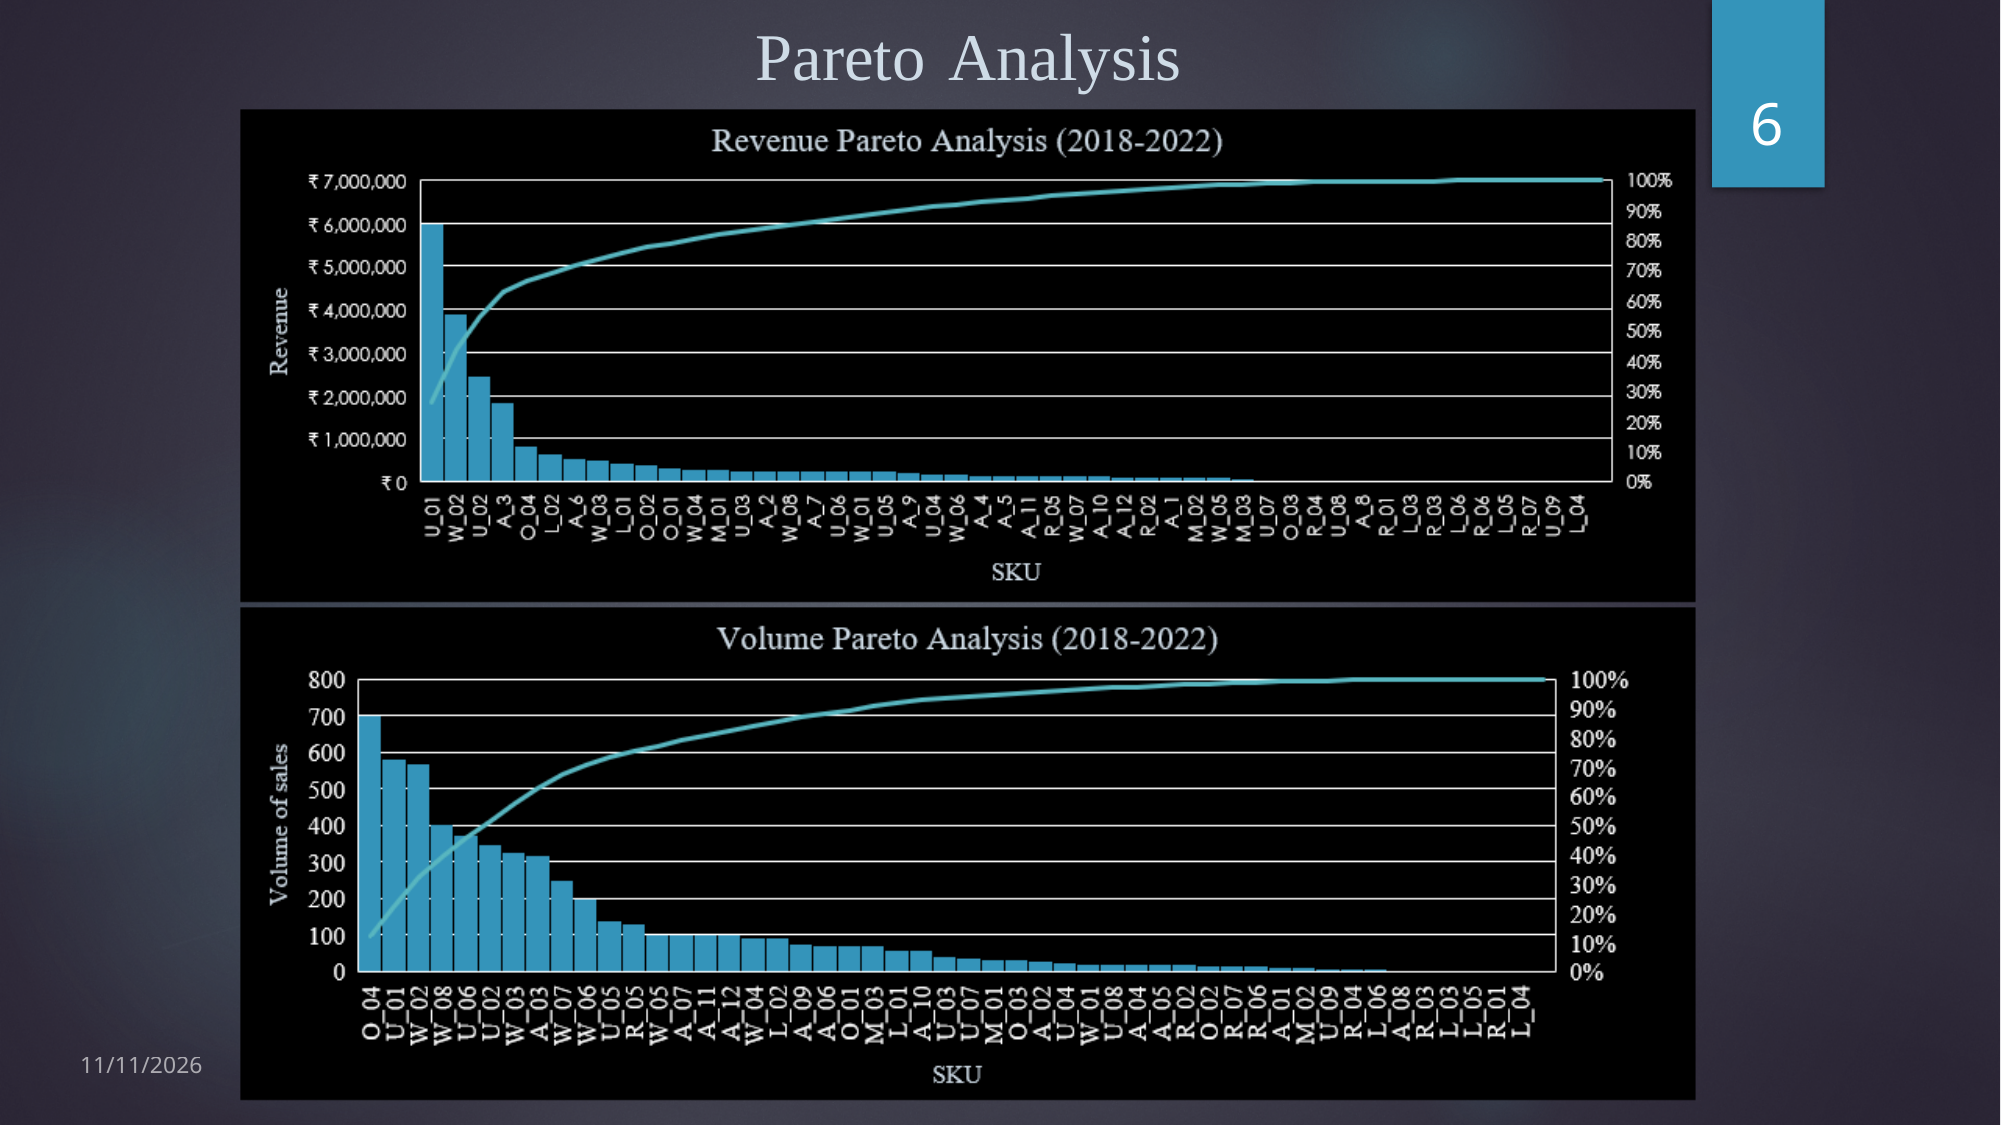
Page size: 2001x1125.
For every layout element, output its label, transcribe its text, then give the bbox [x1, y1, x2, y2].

slide_number 6 [1698, 48, 1836, 175]
picture [0, 108, 1699, 1125]
title Pareto Analysis [197, 0, 1741, 112]
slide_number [64, 1043, 228, 1094]
